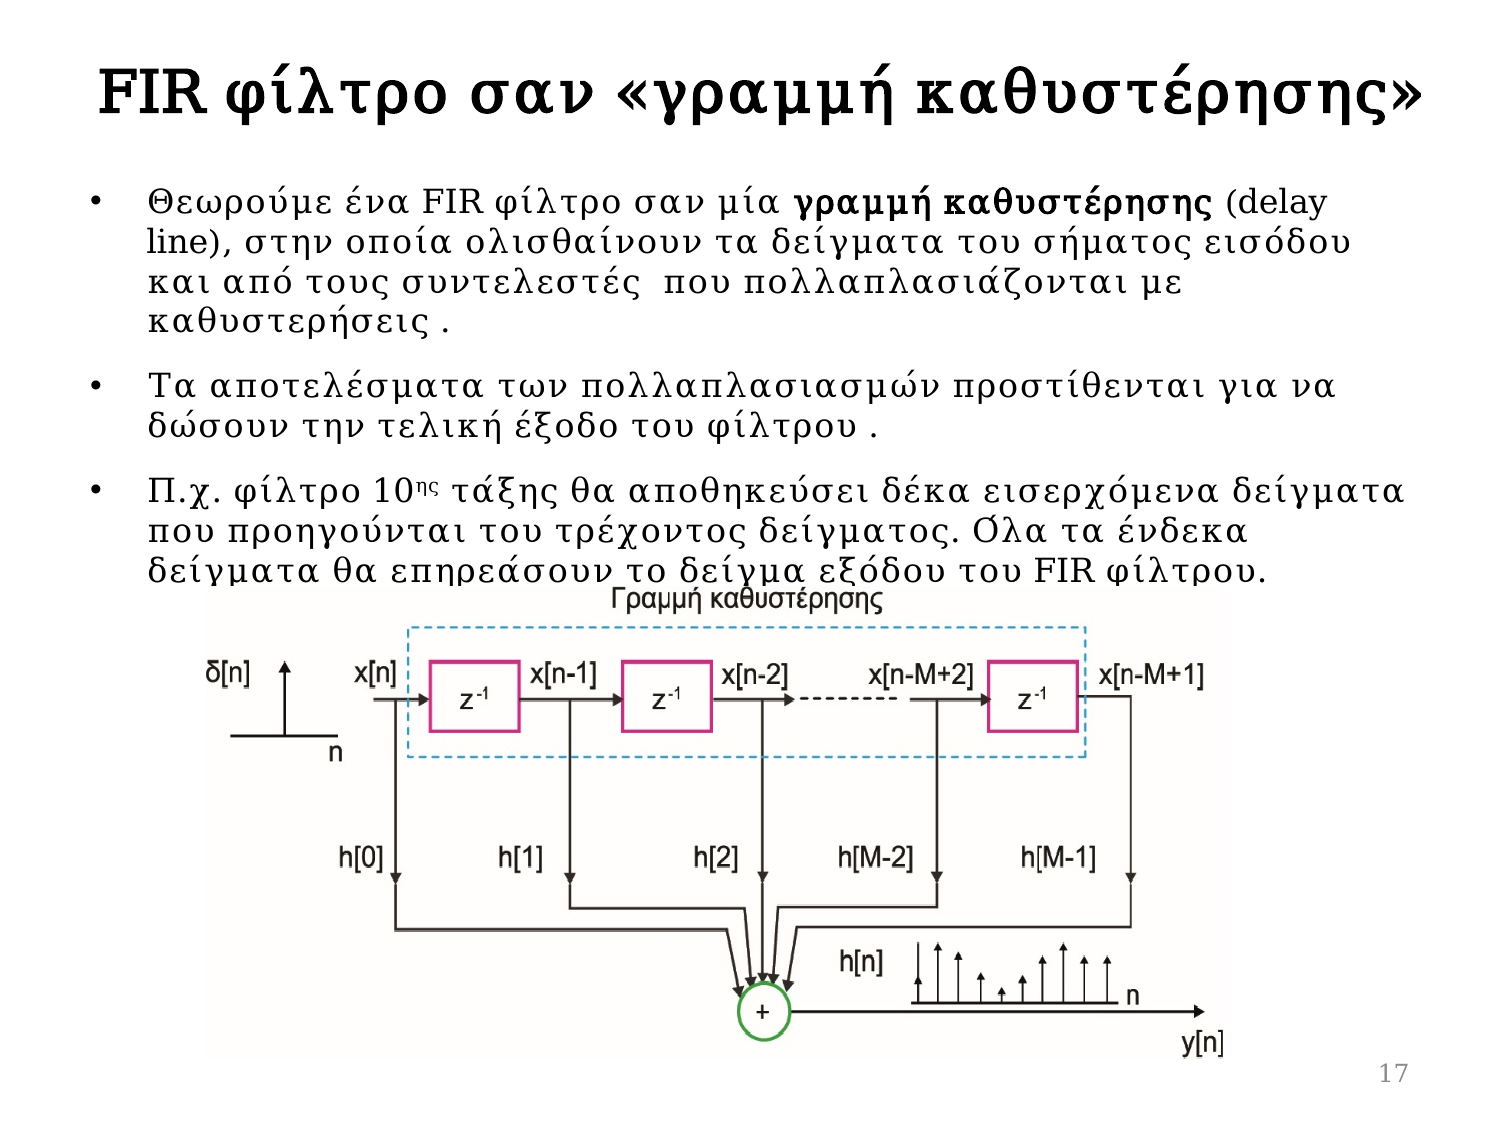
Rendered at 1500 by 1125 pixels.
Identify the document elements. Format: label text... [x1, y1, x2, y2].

title FIR φίλτρο σαν «γραμμή καθυστέρησης» [75, 19, 1447, 159]
slide_number 17 [1222, 1042, 1425, 1103]
picture [206, 585, 1223, 1059]
